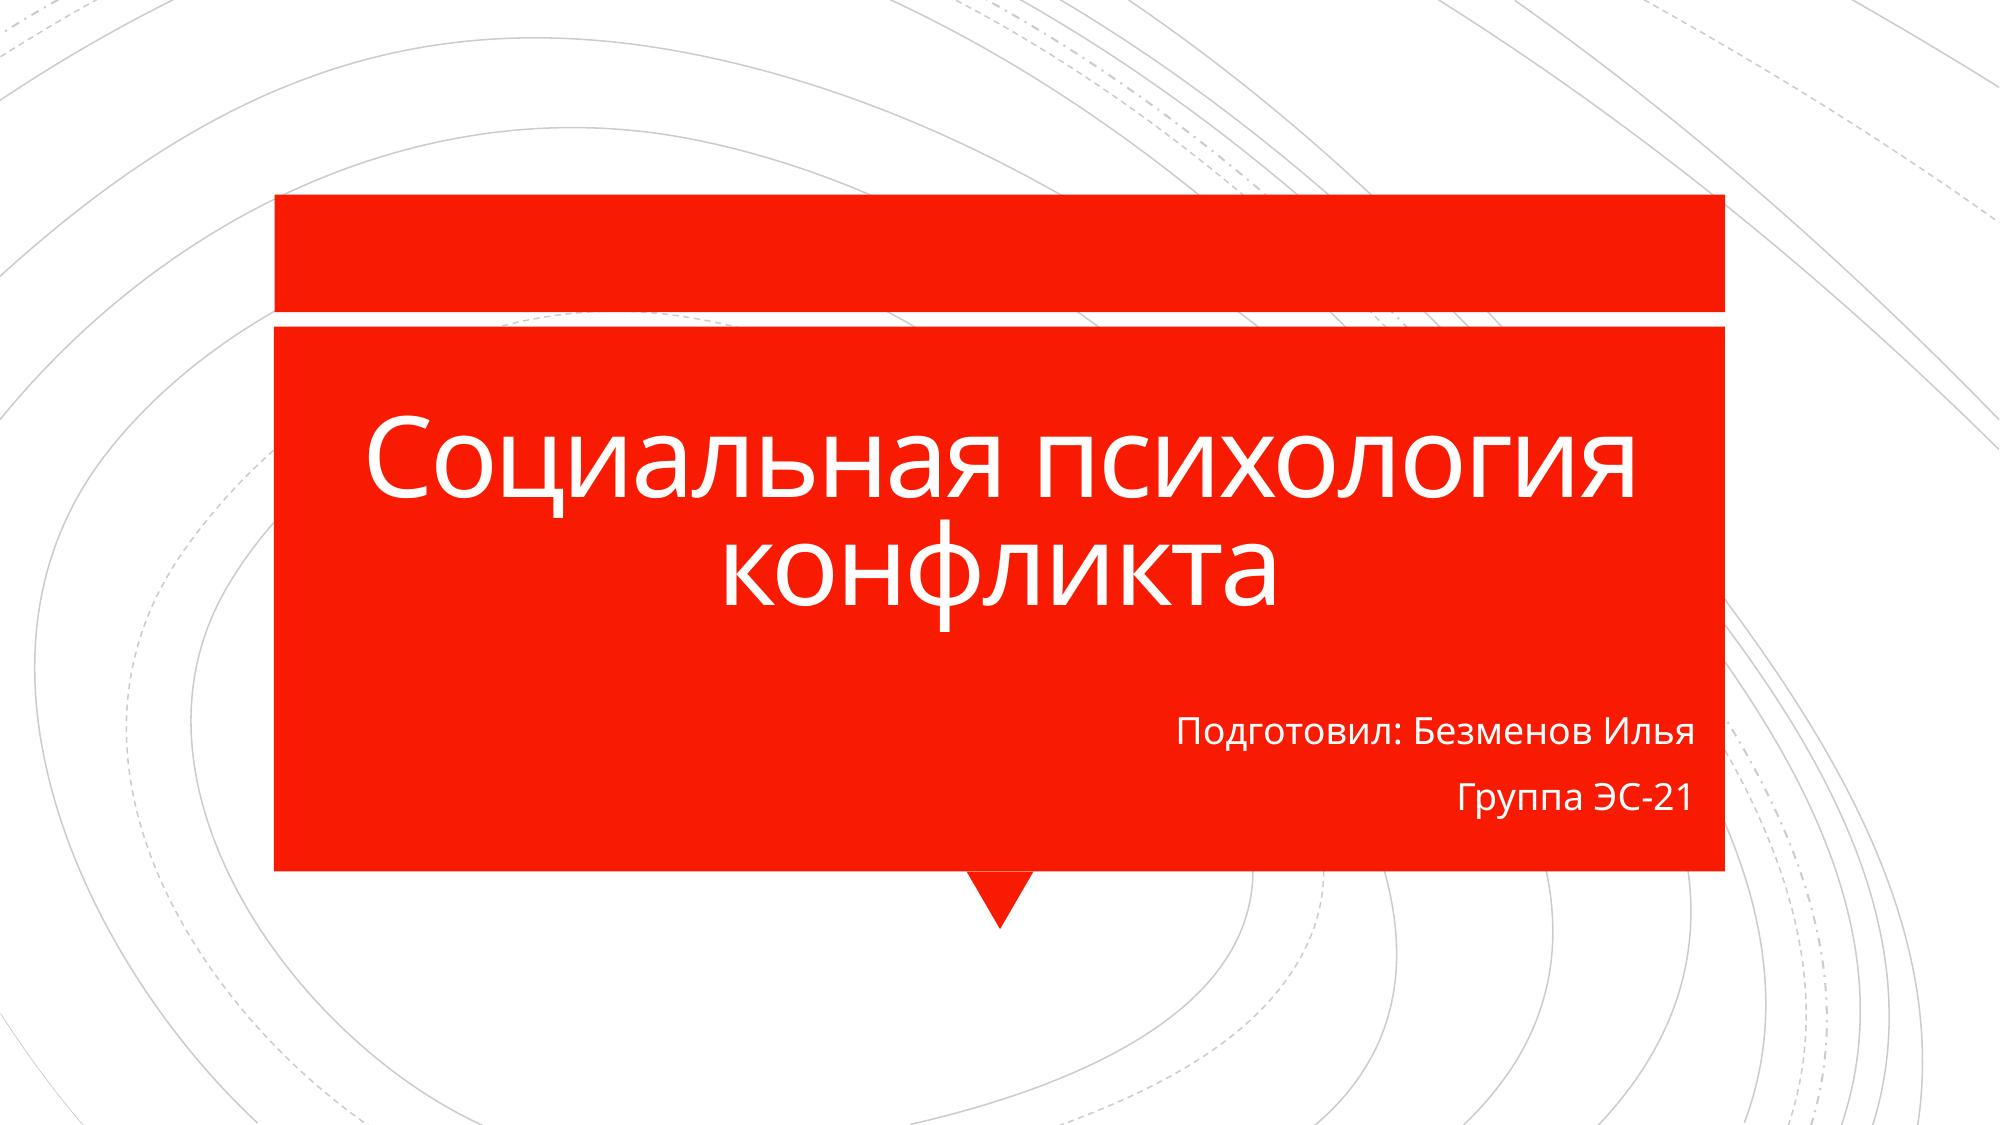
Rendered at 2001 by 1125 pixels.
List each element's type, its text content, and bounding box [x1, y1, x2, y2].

title Социальная психология конфликта [288, 340, 1713, 628]
subtitle Подготовил: Безменов Илья Группа ЭС-21 [288, 640, 1712, 858]
